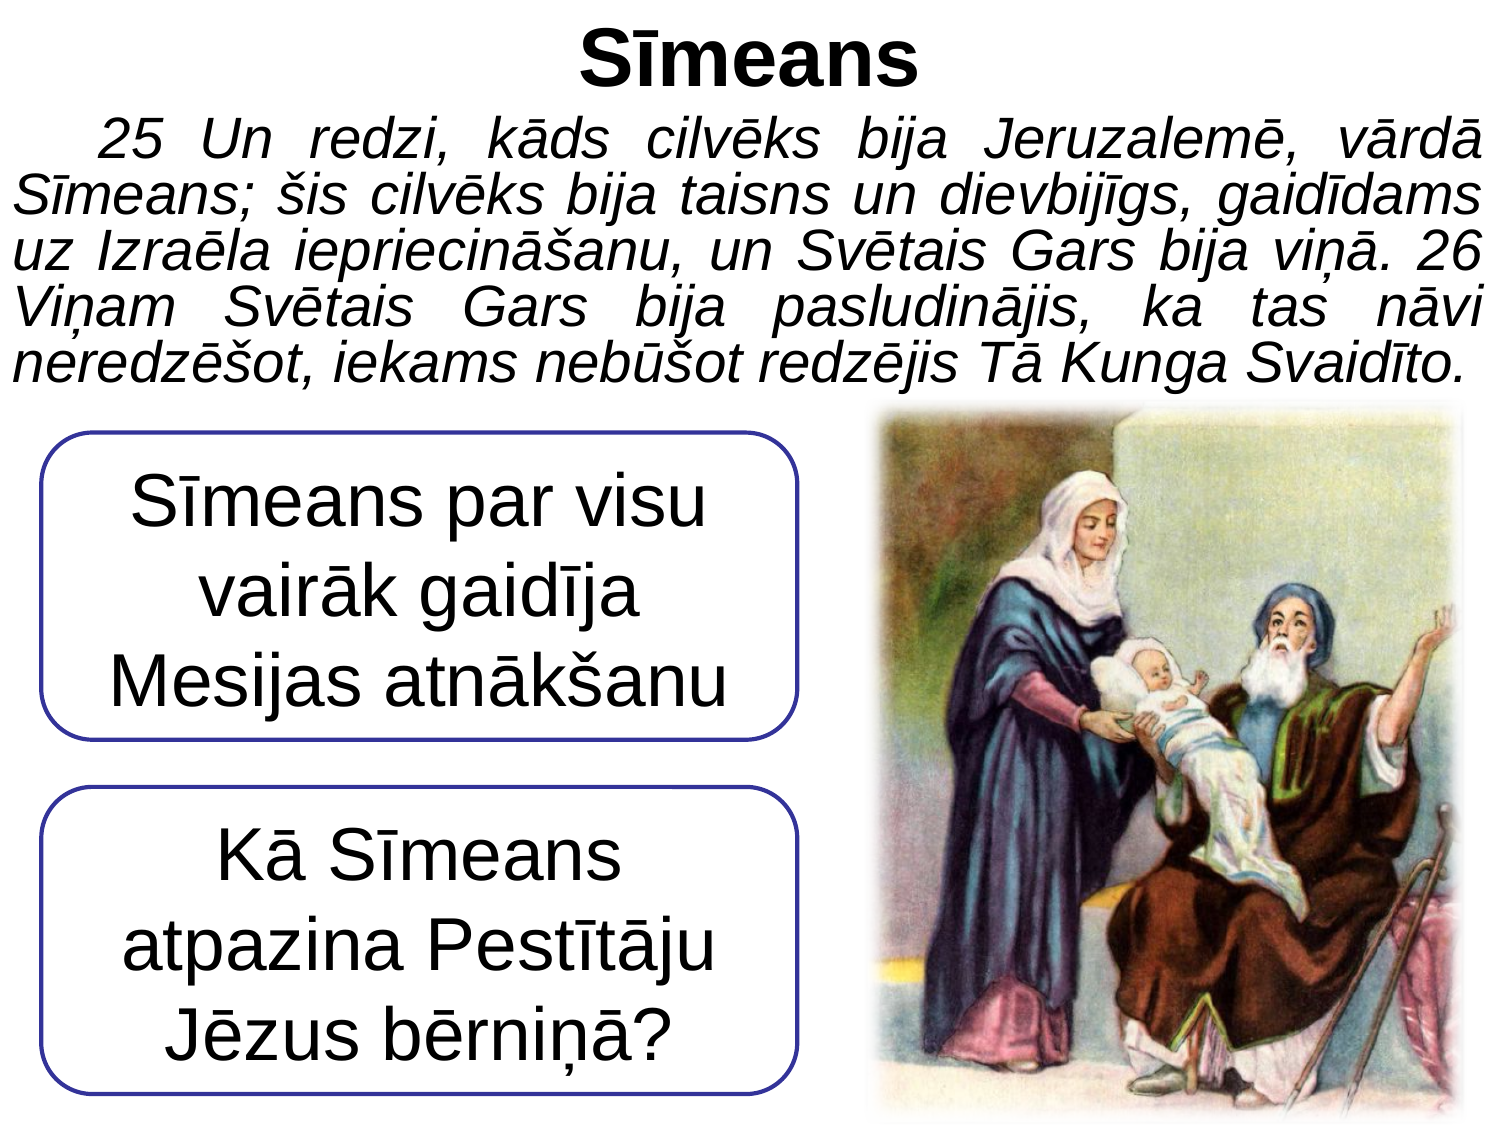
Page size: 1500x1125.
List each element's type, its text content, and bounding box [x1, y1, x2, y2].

text_box Sīmeans par visu vairāk gaidīja Mesijas atnākšanu [39, 430, 800, 742]
text_box Kā Sīmeans atpazina Pestītāju Jēzus bērniņā? [39, 784, 800, 1097]
picture [863, 396, 1468, 1125]
list 25 Un redzi, kāds cilvēks bija Jeruzalemē, vārdā Sīmeans; šis cilvēks bija taisns un dievbijīgs, gaidīdams uz Izraēla iepriecināšanu, un Svētais Gars bija viņā. 26 Viņam Svētais Gars bija pasludinājis, ka tas nāvi neredzēšot, iekams nebūšot redzējis Tā Kunga Svaidīto. [0, 124, 1500, 280]
title Sīmeans [0, 0, 1500, 124]
